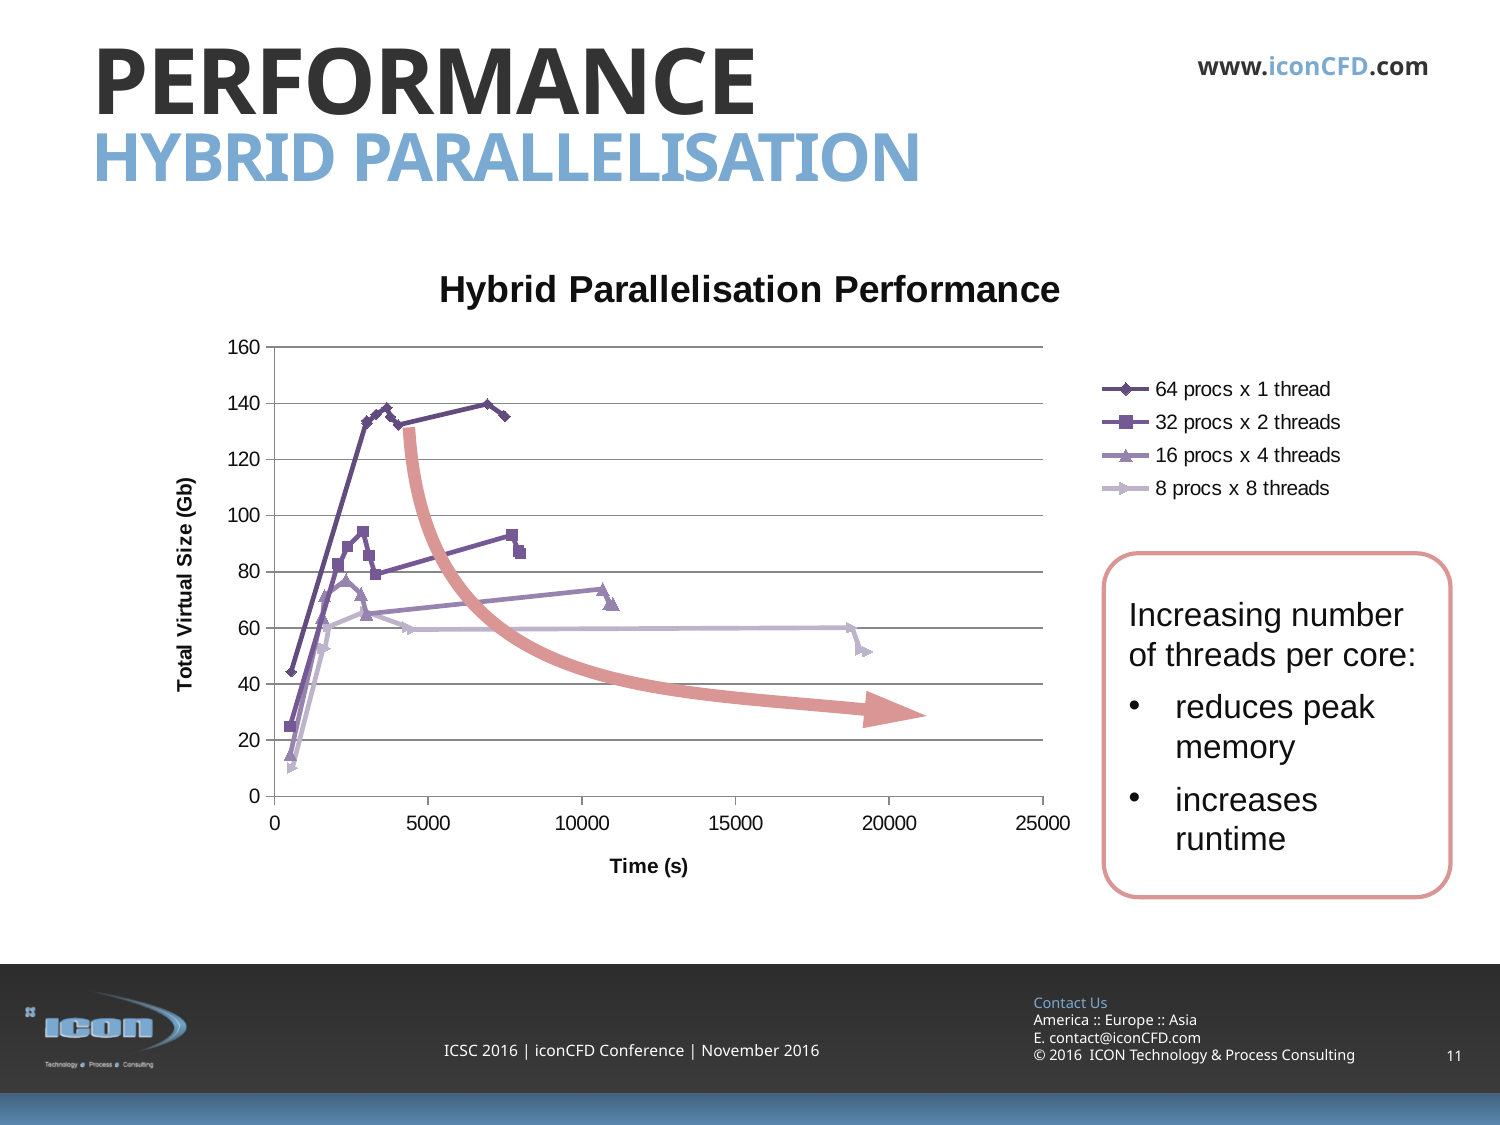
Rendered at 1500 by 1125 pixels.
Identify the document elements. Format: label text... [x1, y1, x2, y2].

list hybrid parallelisation [76, 101, 1424, 208]
chart [139, 235, 1361, 910]
title performance [76, 30, 1046, 101]
footer ICSC 2016 | iconCFD Conference | November 2016 [371, 1039, 892, 1063]
picture [0, 952, 231, 1077]
text_box Increasing number of threads per core: reduces peak memory increases runtime [1365, 551, 1453, 900]
